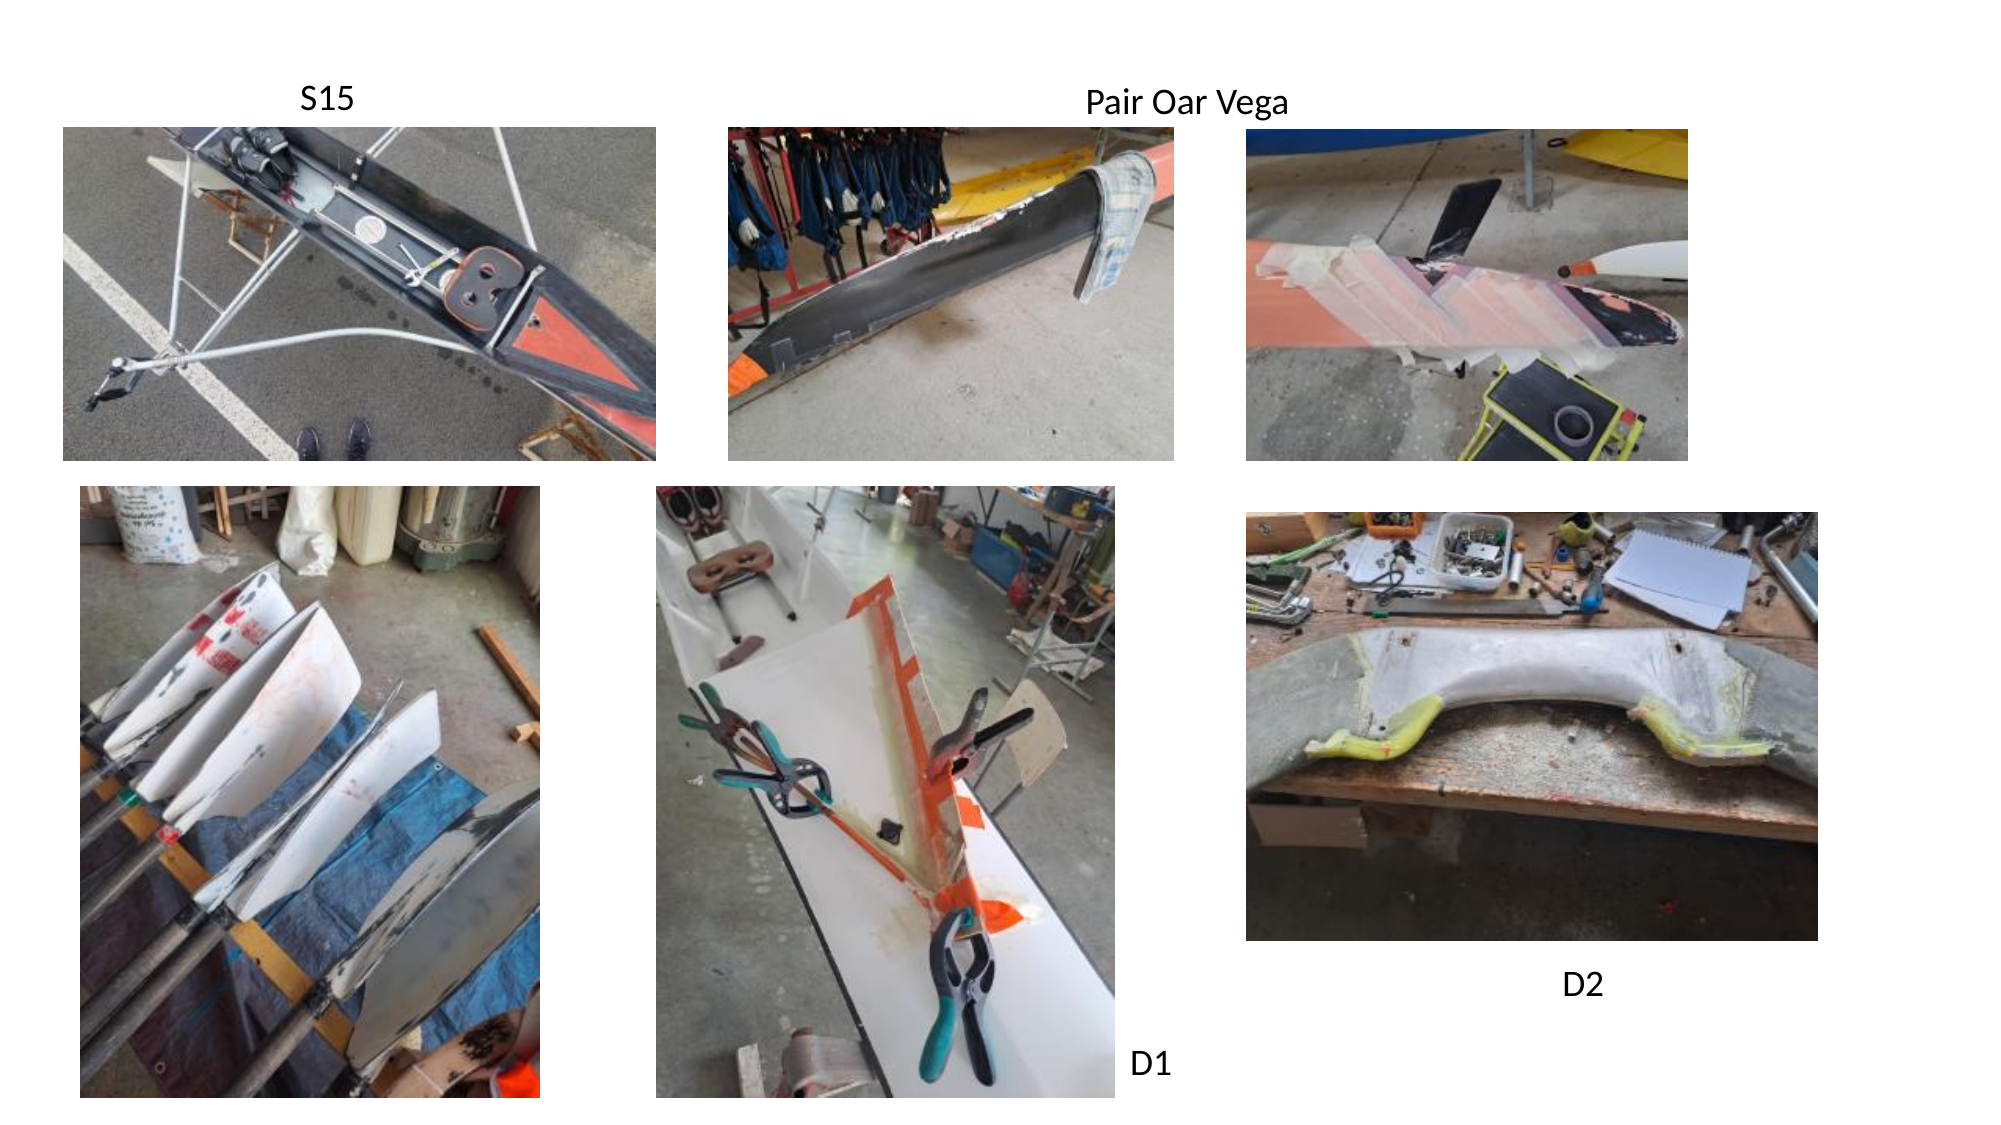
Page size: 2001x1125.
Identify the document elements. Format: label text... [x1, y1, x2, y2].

picture [655, 485, 1115, 1098]
picture [80, 485, 540, 1098]
text_box Pair Oar Vega [1070, 69, 1305, 130]
picture [728, 127, 1174, 461]
picture [1246, 512, 1818, 941]
text_box D2 [1547, 951, 1620, 1012]
picture [63, 127, 657, 461]
text_box S15 [285, 65, 371, 125]
text_box D1 [1115, 1030, 1188, 1091]
picture [1246, 129, 1688, 461]
